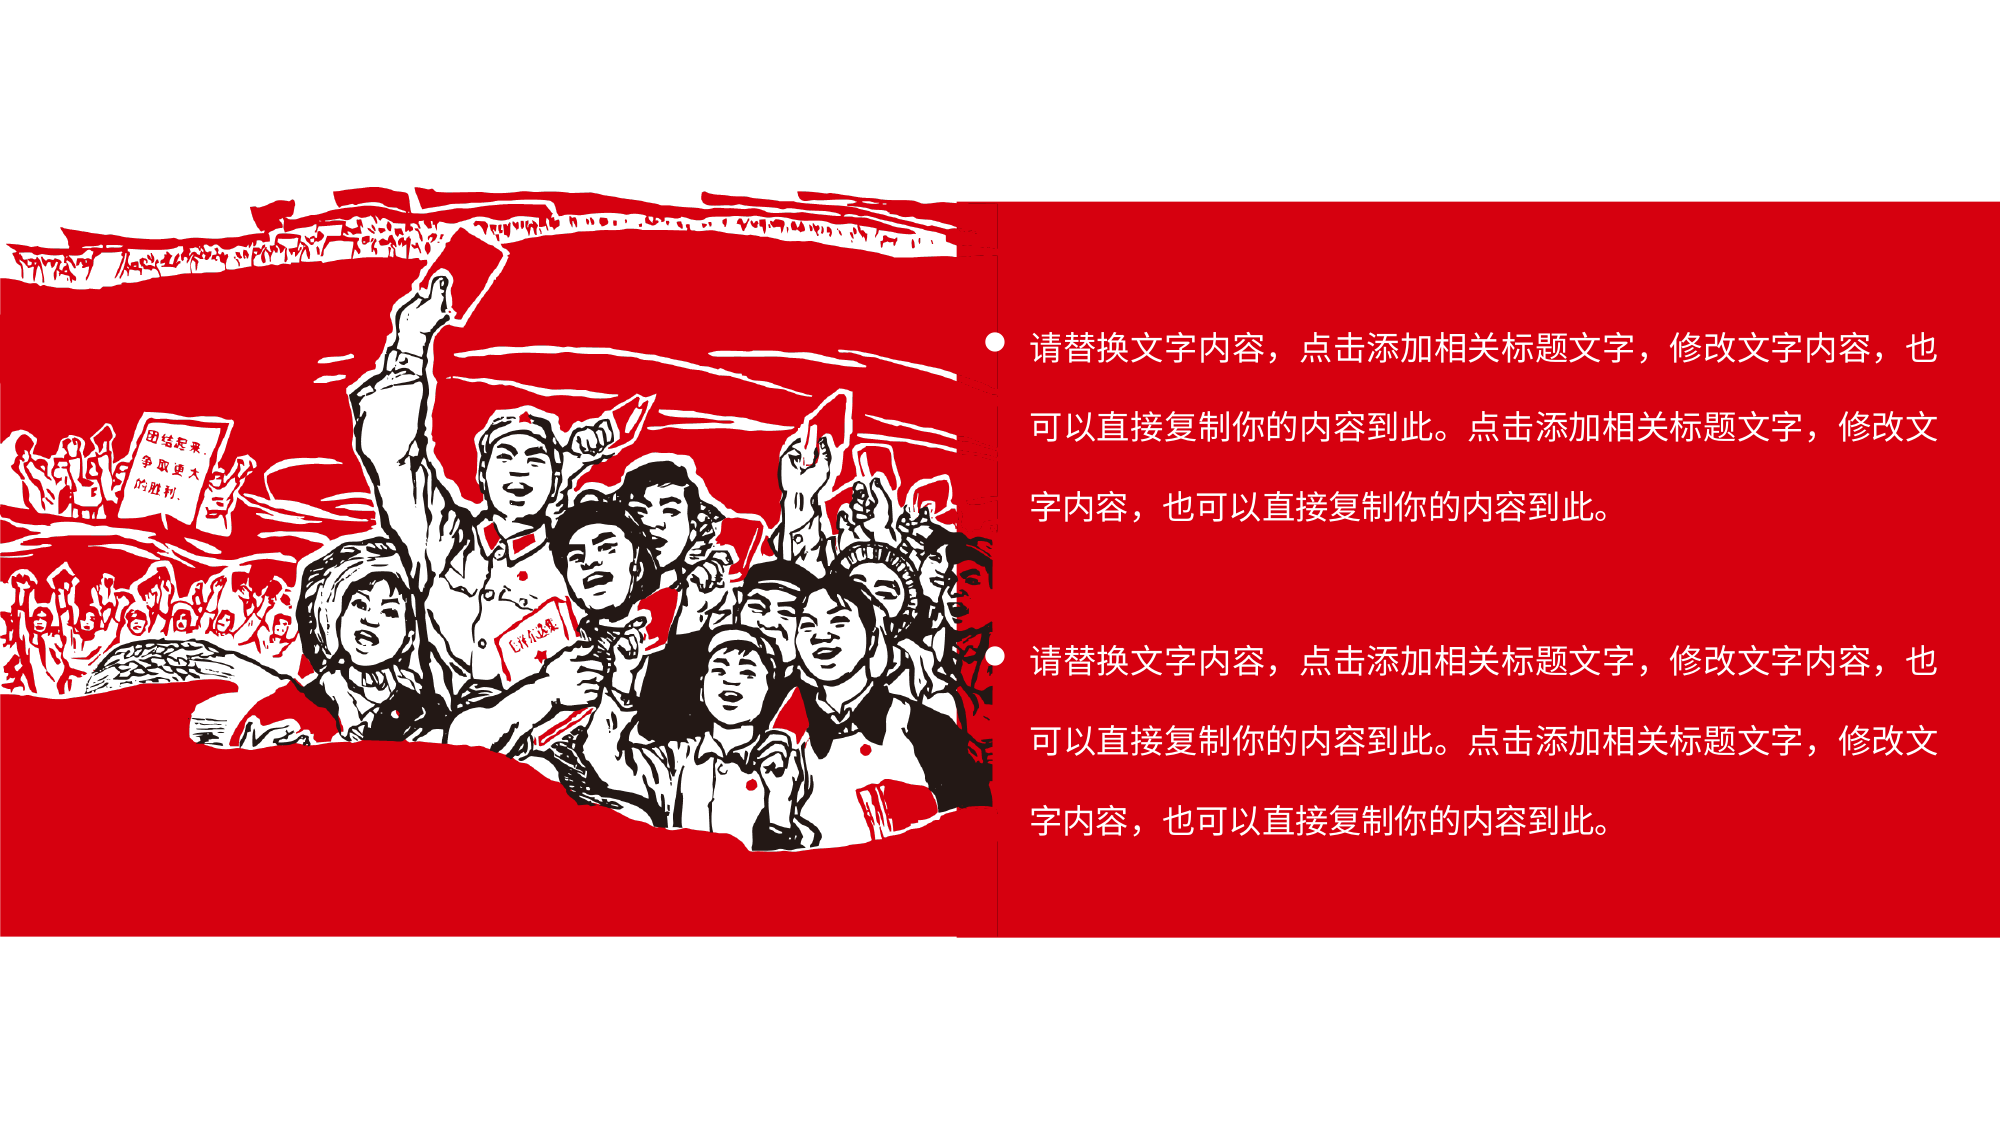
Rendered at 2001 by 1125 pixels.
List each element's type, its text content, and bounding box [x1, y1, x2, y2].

text_box 请替换文字内容，点击添加相关标题文字，修改文字内容，也可以直接复制你的内容到此。点击添加相关标题文字，修改文字内容，也可以直接复制你的内容到此。 [1000, 286, 1940, 527]
text_box 请替换文字内容，点击添加相关标题文字，修改文字内容，也可以直接复制你的内容到此。点击添加相关标题文字，修改文字内容，也可以直接复制你的内容到此。 [1000, 600, 1940, 841]
text_box [956, 201, 2000, 939]
picture [0, 187, 1000, 937]
